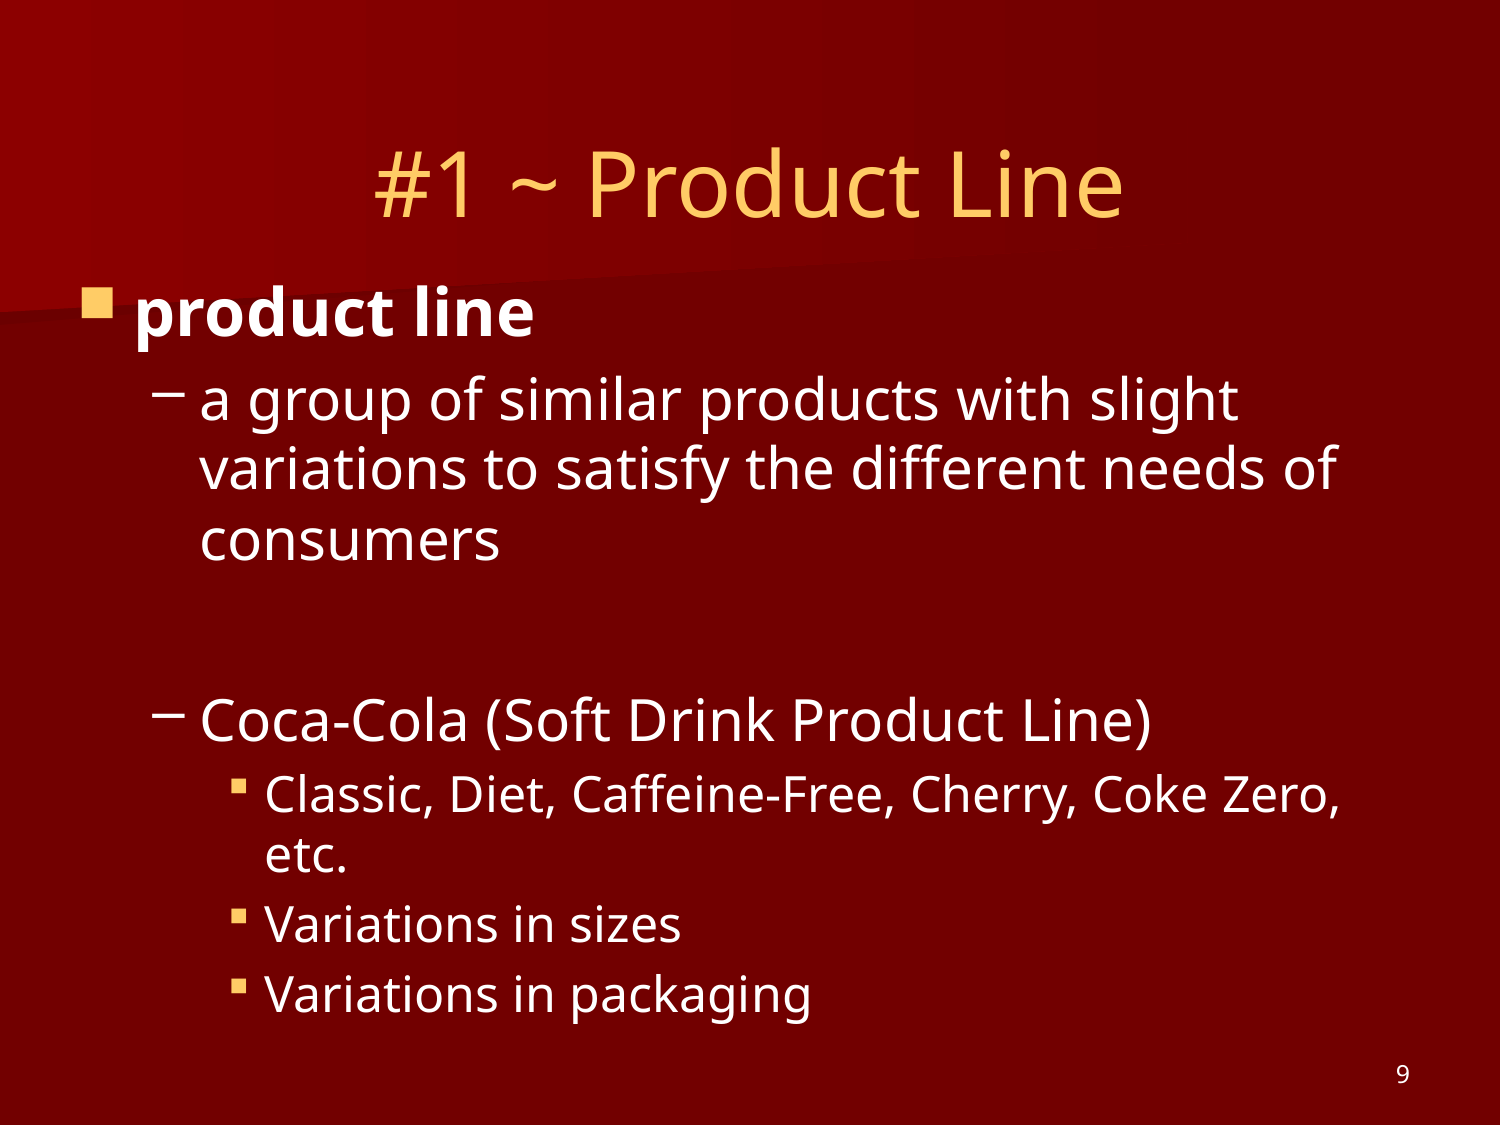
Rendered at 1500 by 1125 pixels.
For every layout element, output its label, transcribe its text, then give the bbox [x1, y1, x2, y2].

slide_number 9 [1074, 1076, 1426, 1101]
title #1 ~ Product Line [74, 87, 1426, 262]
list product line a group of similar products with slight variations to satisfy the different needs of consumers Coca-Cola (Soft Drink Product Line) Classic, Diet, Caffeine-Free, Cherry, Coke Zero, etc. Variations in sizes Variations in packaging See Book Page 174 for further examples. [62, 262, 1438, 1076]
